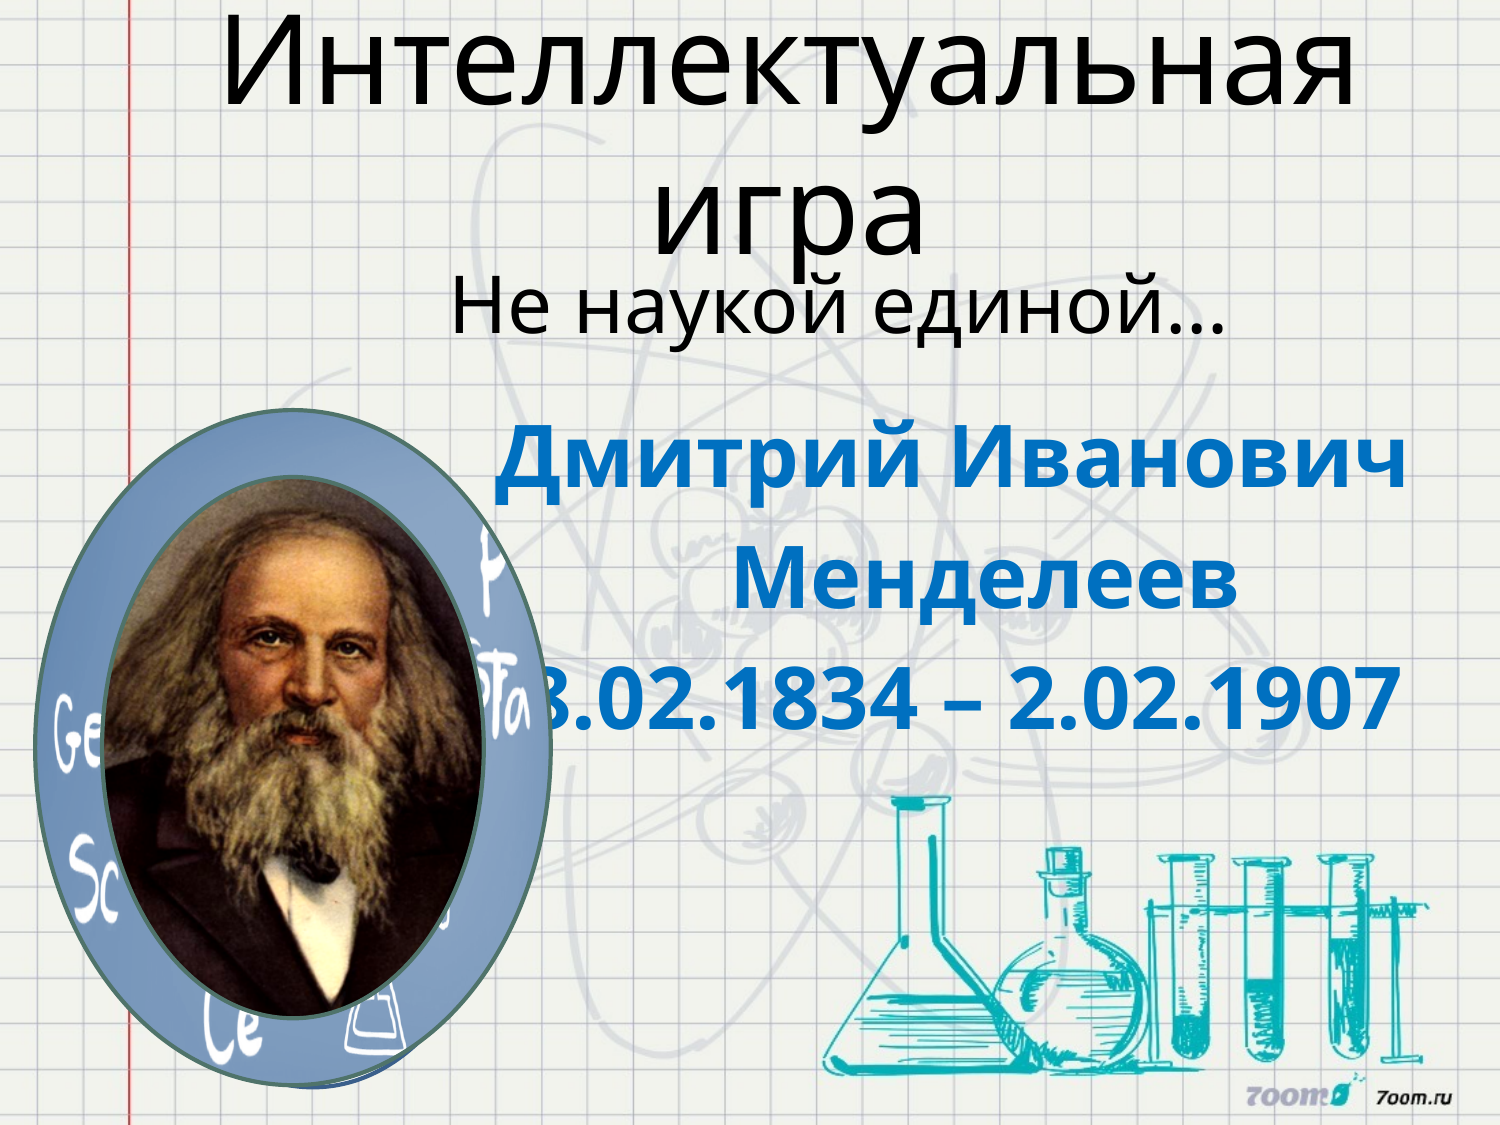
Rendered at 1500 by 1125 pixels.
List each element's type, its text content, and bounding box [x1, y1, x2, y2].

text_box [34, 409, 551, 1089]
subtitle Не наукой единой… Дмитрий Иванович Менделеев 8.02.1834 – 2.02.1907 [225, 246, 1454, 856]
picture [0, 0, 1500, 1125]
title Интеллектуальная игра [152, 46, 1428, 213]
